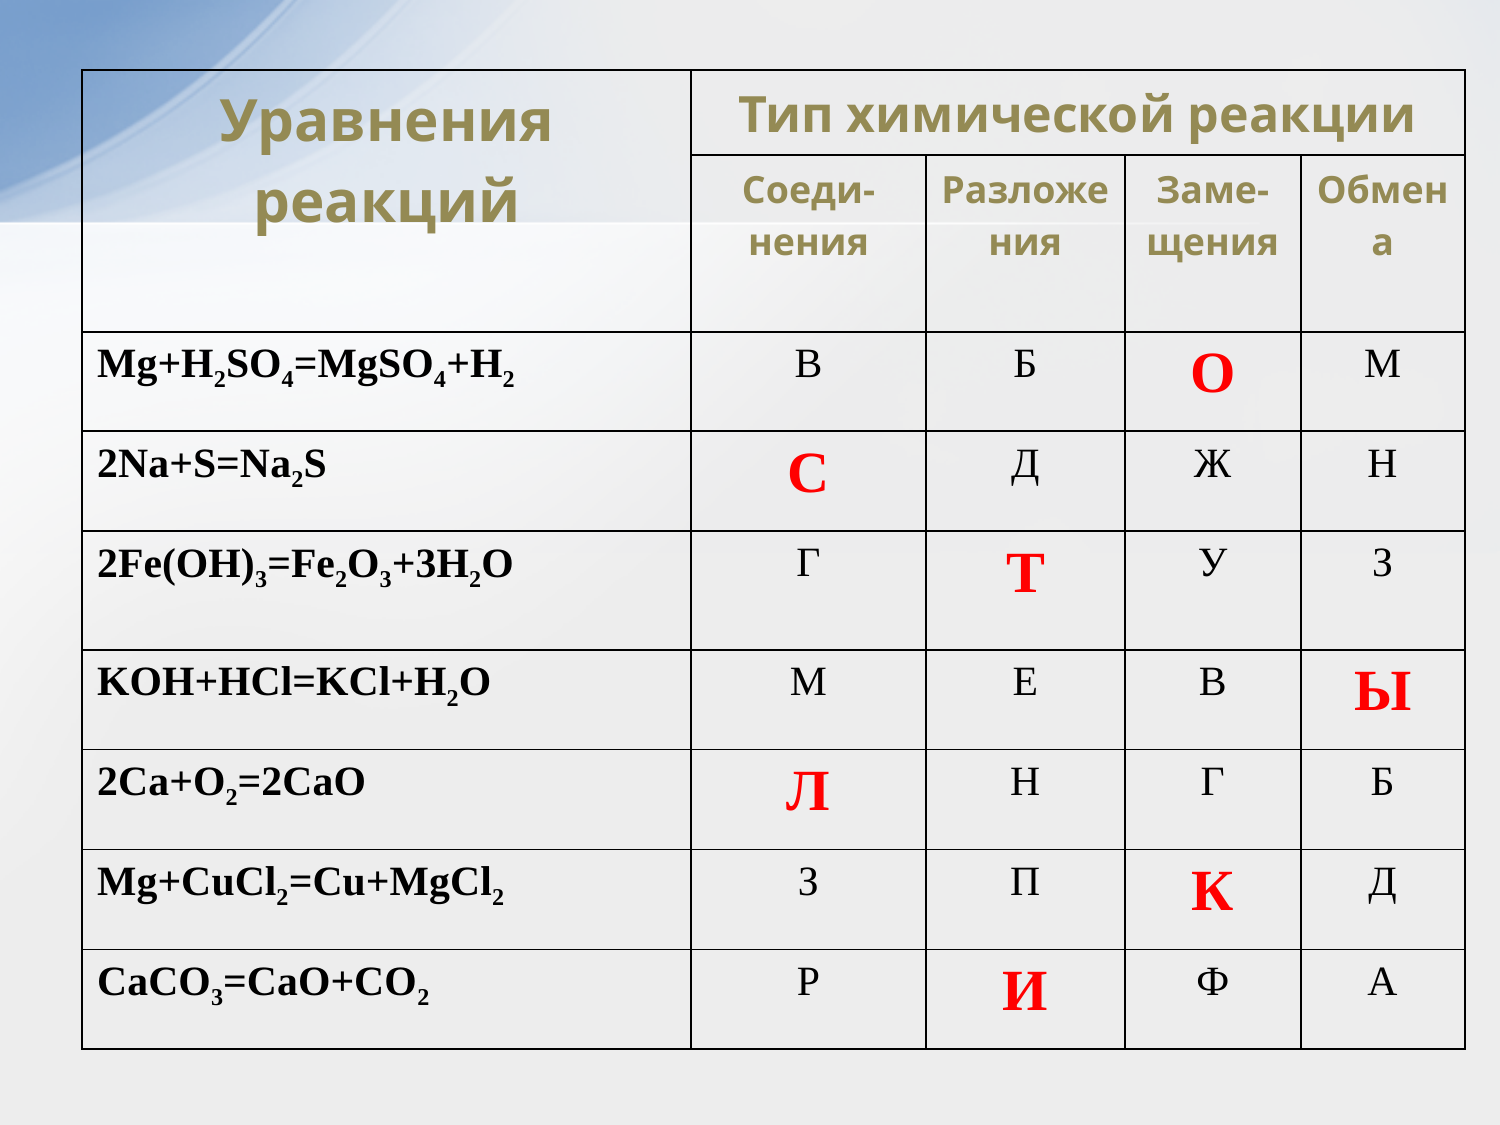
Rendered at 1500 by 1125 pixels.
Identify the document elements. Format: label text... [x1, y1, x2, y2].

table_cell 2Fe(OH)3=Fe2O3+3H2O [83, 532, 690, 649]
table_cell Р [692, 950, 925, 1048]
table_cell К [1126, 850, 1300, 949]
table_cell Ж [1126, 432, 1300, 530]
table_cell CaCO3=CaO+CO2 [83, 950, 690, 1048]
table_header Тип химической реакции [692, 71, 1464, 154]
table_cell У [1126, 532, 1300, 649]
table_cell М [692, 651, 925, 749]
table_cell Н [927, 750, 1124, 849]
table_cell В [1126, 651, 1300, 749]
table_cell Б [927, 333, 1124, 430]
table_cell О [1126, 333, 1300, 430]
table_cell Д [927, 432, 1124, 530]
table_cell Mg+CuCl2=Cu+MgCl2 [83, 850, 690, 949]
table_cell Ф [1126, 950, 1300, 1048]
table_cell М [1302, 333, 1464, 430]
table_header Уравнения реакций [83, 71, 690, 331]
table_cell Г [1126, 750, 1300, 849]
table_cell С [692, 432, 925, 530]
table_cell KOH+HCl=KCl+H2O [83, 651, 690, 749]
table_cell Соеди-нения [692, 156, 925, 331]
table_cell Г [692, 532, 925, 649]
table_cell Е [927, 651, 1124, 749]
table_cell Ы [1302, 651, 1464, 749]
table_cell П [927, 850, 1124, 949]
table_cell Д [1302, 850, 1464, 949]
table_cell А [1302, 950, 1464, 1048]
table_cell Обмена [1302, 156, 1464, 331]
table_cell Разложения [927, 156, 1124, 331]
picture [0, 0, 1500, 1125]
table_cell Т [927, 532, 1124, 649]
table_cell З [692, 850, 925, 949]
table_cell И [927, 950, 1124, 1048]
table_cell Л [692, 750, 925, 849]
table_cell Н [1302, 432, 1464, 530]
table_cell З [1302, 532, 1464, 649]
table_cell Mg+H2SO4=MgSO4+H2 [83, 333, 690, 430]
table_cell 2Na+S=Na2S [83, 432, 690, 530]
table_cell Заме-щения [1126, 156, 1300, 331]
table_cell 2Сa+O2=2CaO [83, 750, 690, 849]
table_cell В [692, 333, 925, 430]
table_cell Б [1302, 750, 1464, 849]
